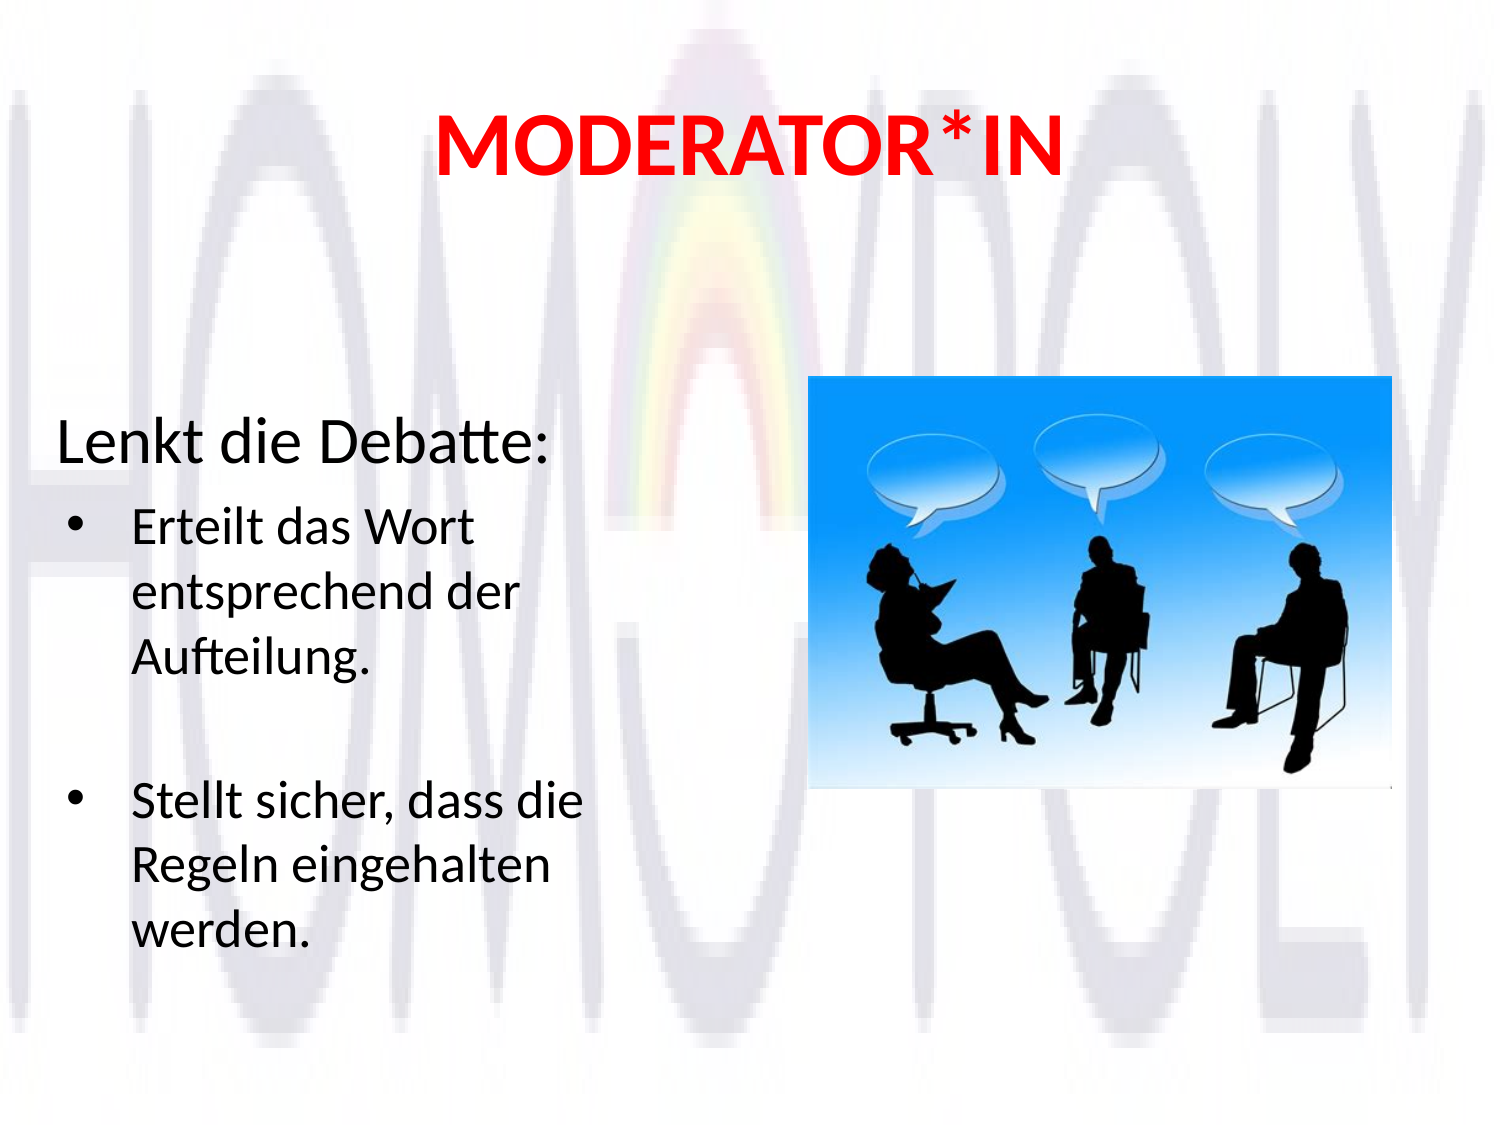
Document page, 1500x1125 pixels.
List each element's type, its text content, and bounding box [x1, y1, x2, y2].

picture [808, 376, 1393, 790]
title MODERATOR*IN [75, 45, 1425, 233]
list Lenkt die Debatte: Erteilt das Wort entsprechend der Aufteilung. Stellt sicher, dass die Regeln eingehalten werden. [41, 349, 750, 875]
